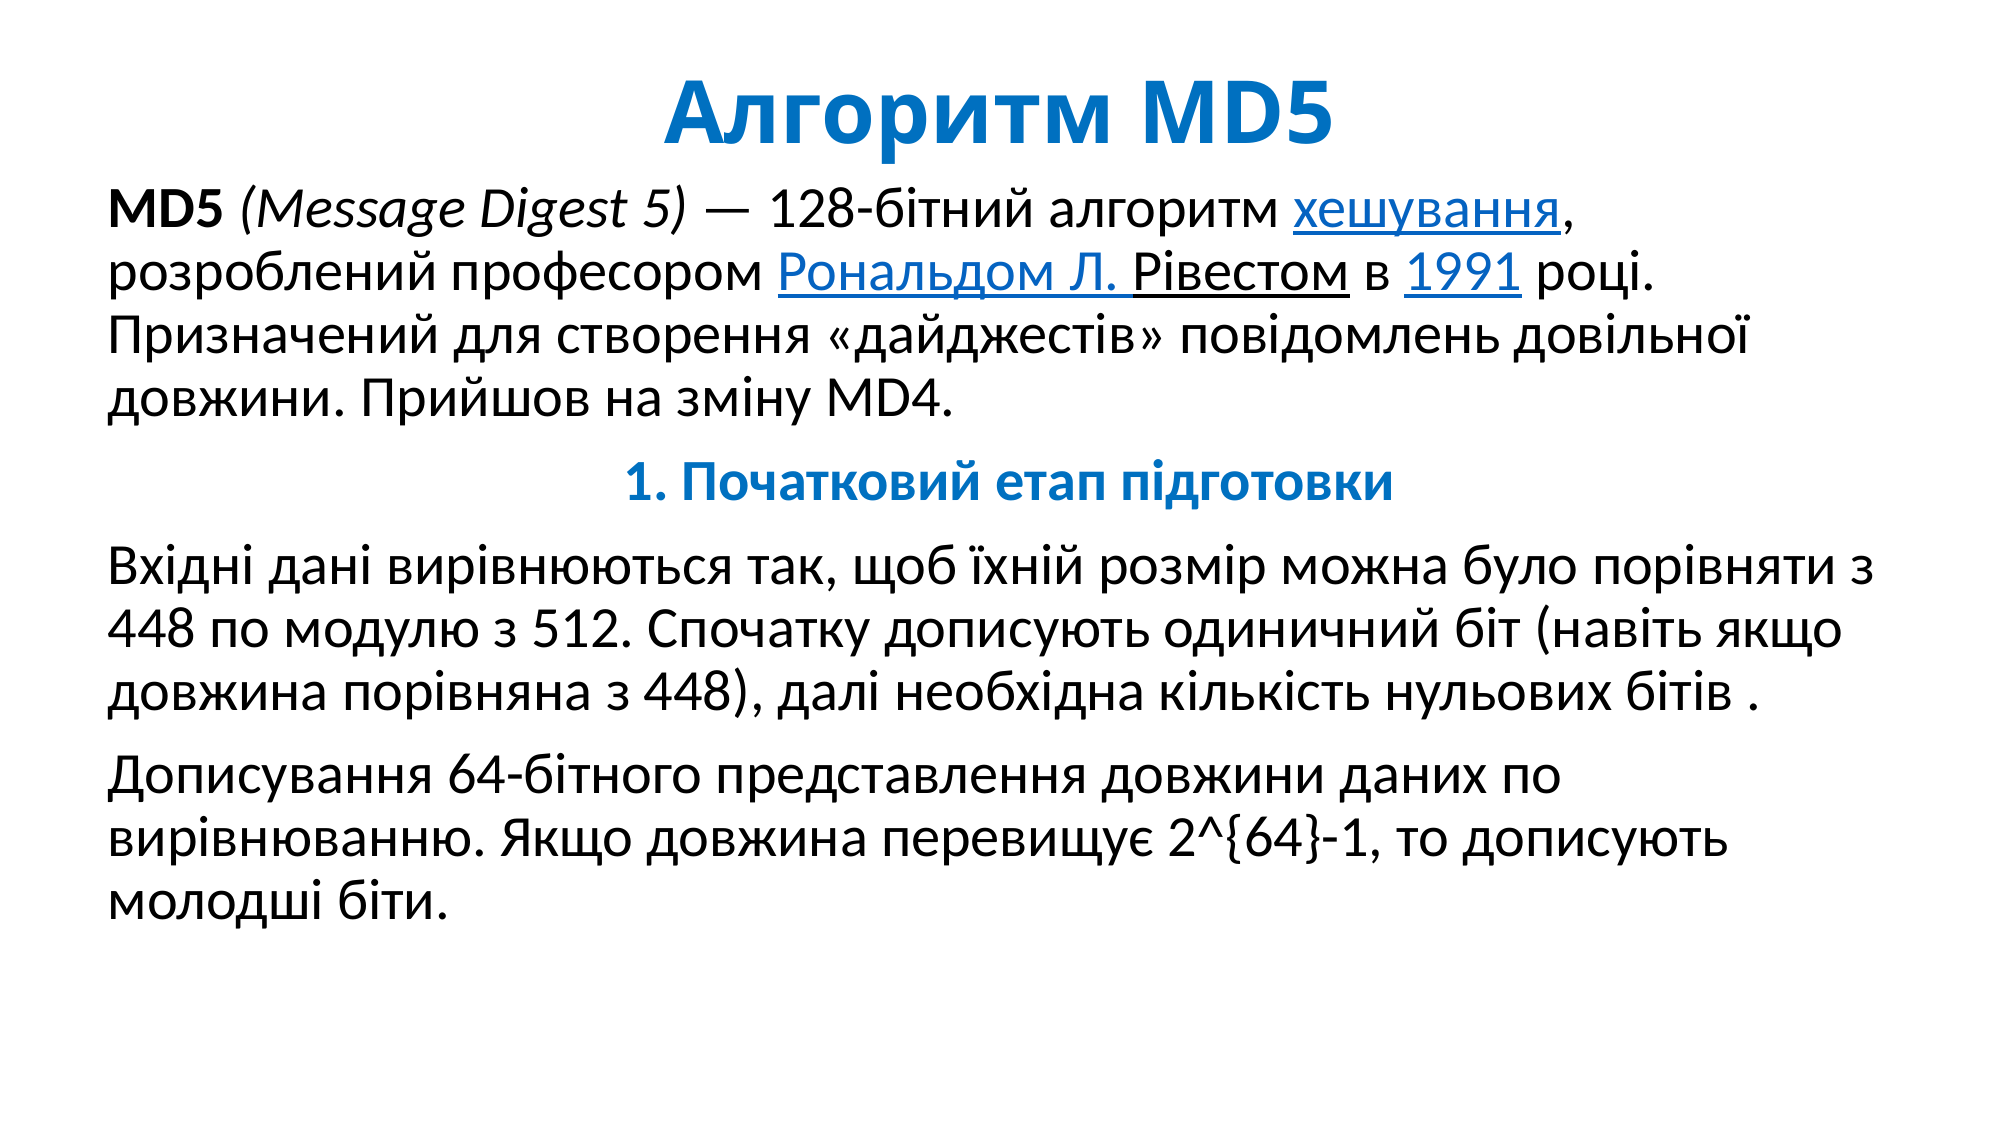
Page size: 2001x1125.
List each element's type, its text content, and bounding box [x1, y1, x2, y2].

title Алгоритм MD5 [137, 59, 1863, 169]
list MD5 (Message Digest 5) — 128-бітний алгоритм хешування, розроблений професором Рональдом Л. Рівестом в 1991 році. Призначений для створення «дайджестів» повідомлень довільної довжини. Прийшов на зміну MD4. 1. Початковий етап підготовки Вхідні дані вирівнюються так, щоб їхній розмір можна було порівняти з 448 по модулю з 512. Спочатку дописують одиничний біт (навіть якщо довжина порівняна з 448), далі необхідна кількість нульових бітів . Дописування 64-бітного представлення довжини даних по вирівнюванню. Якщо довжина перевищує 2^{64}-1, то дописують молодші біти. [92, 169, 1926, 1081]
